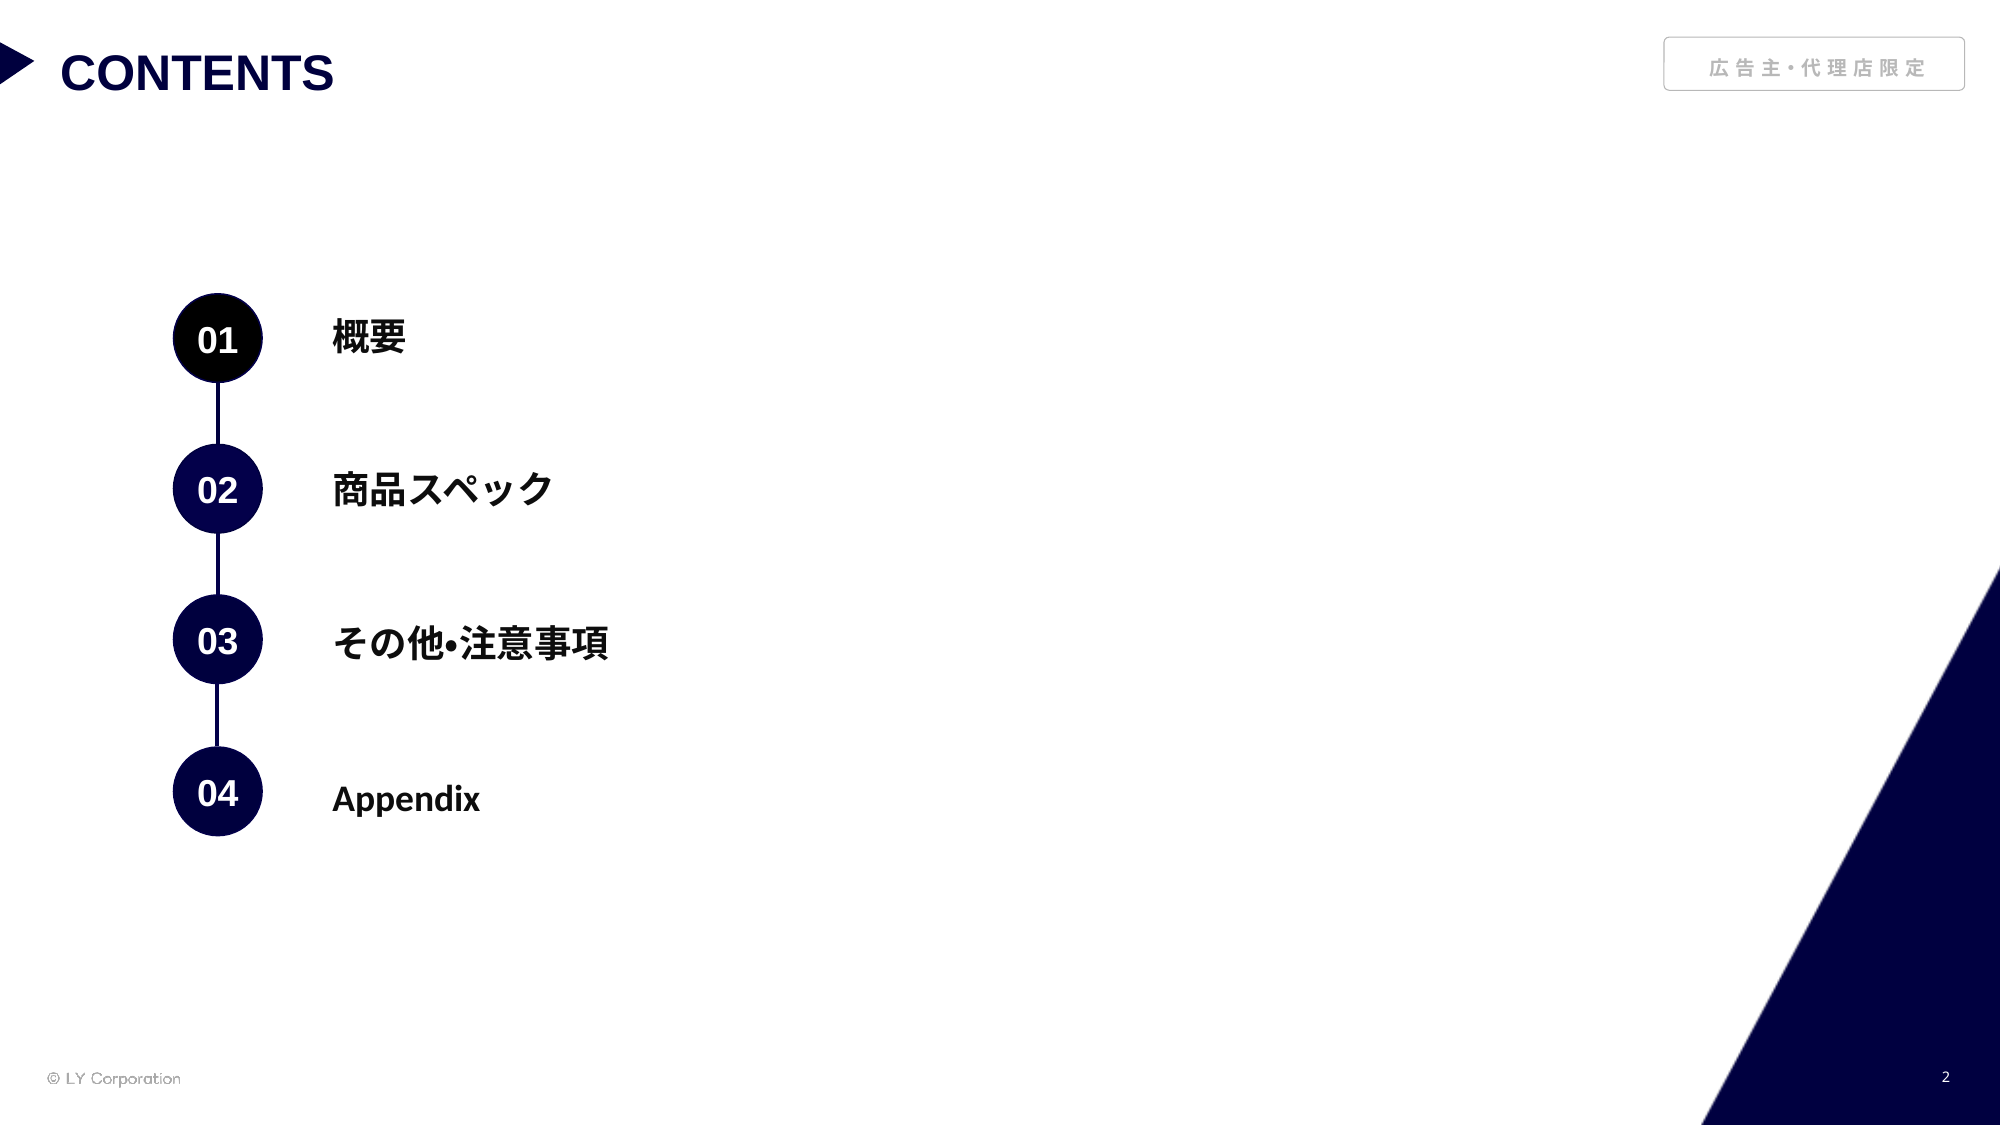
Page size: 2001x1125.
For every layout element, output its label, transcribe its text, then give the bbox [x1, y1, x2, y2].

text_box Appendix [317, 772, 729, 832]
text_box 商品スペック [317, 464, 729, 524]
picture [34, 1058, 193, 1101]
text_box その他・注意事項 [317, 617, 729, 677]
text_box 概要 [317, 310, 729, 370]
